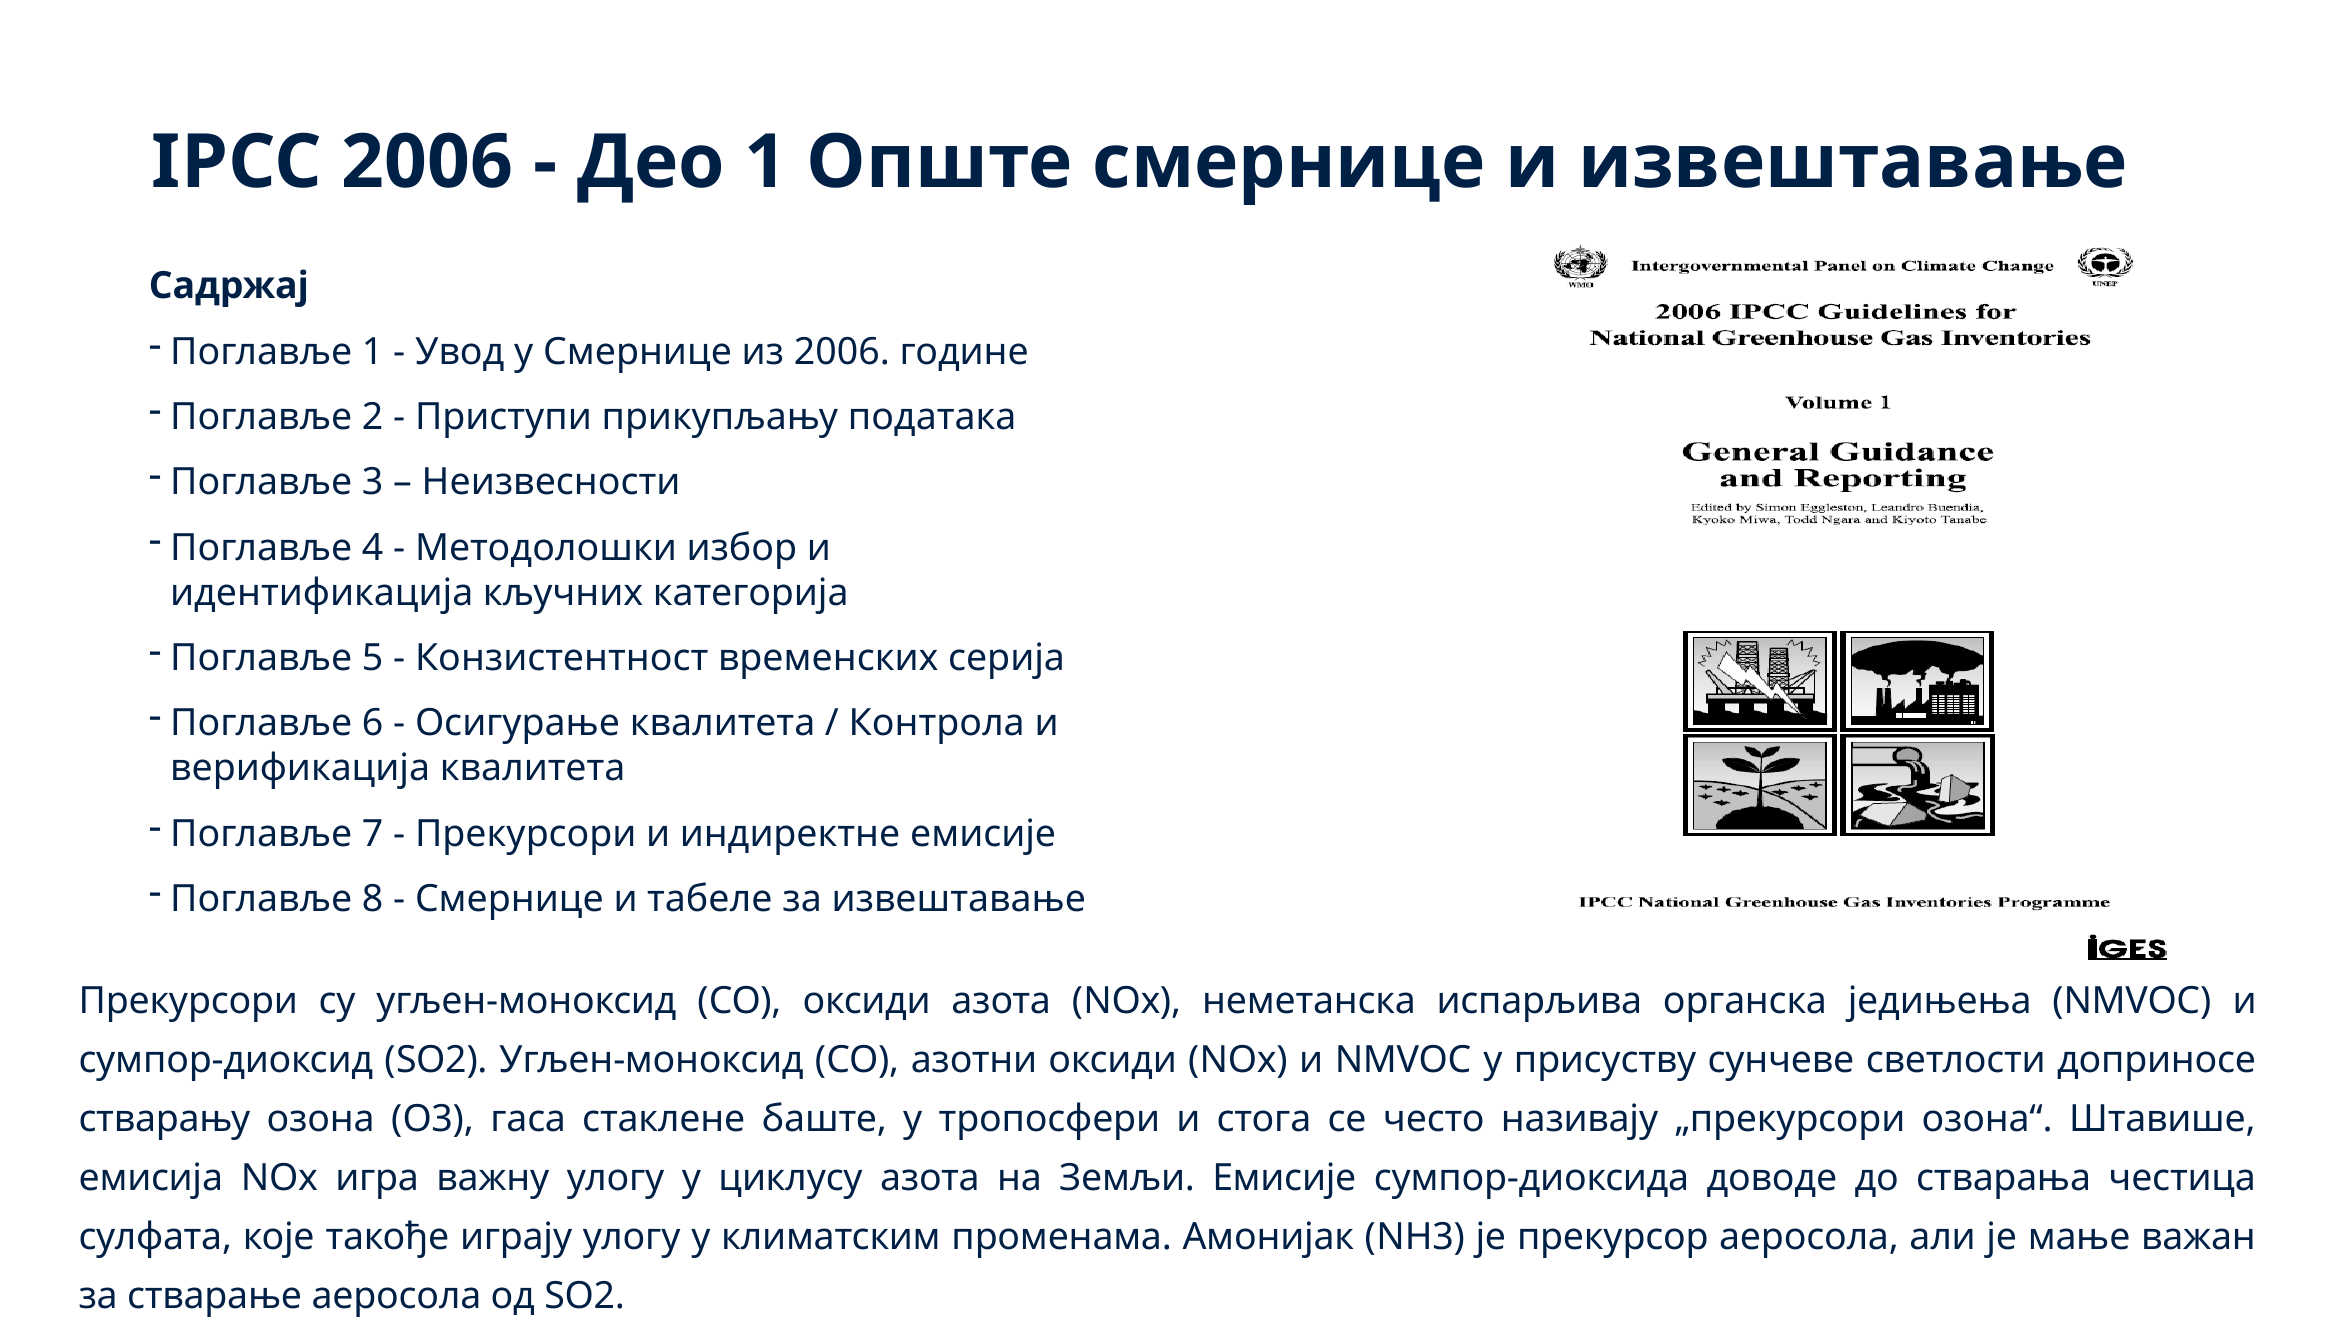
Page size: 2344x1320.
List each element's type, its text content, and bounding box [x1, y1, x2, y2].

picture [1554, 244, 2167, 961]
title IPCC 2006 - Део 1 Опште смернице и извештавање [149, 110, 2199, 333]
text_box Прекурсори су угљен-моноксид (CO), оксиди азота (NOx), неметанска испарљива органска једињења (NMVOC) и сумпор-диоксид (SO2). Угљен-моноксид (CO), азотни оксиди (NOx) и NMVOC у присуству сунчеве светлости доприносе стварању озона (O3), гаса стаклене баште, у тропосфери и стога се често називају „прекурсори озона“. Штавише, емисија NOx игра важну улогу у циклусу азота на Земљи. Емисије сумпор-диоксида доводе до стварања честица сулфата, које такође играју улогу у климатским променама. Амонијак (NH3) је прекурсор аеросола, али је мање важан за стварање аеросола од SO2. [76, 959, 2257, 1316]
text_box Садржај Поглавље 1 - Увод у Смернице из 2006. године Поглавље 2 - Приступи прикупљању података Поглавље 3 – Неизвесности Поглавље 4 - Методолошки избор и идентификација кључних категорија Поглавље 5 - Конзистентност временских серија Поглавље 6 - Осигурање квалитета / Контрола и верификација квалитета Поглавље 7 - Прекурсори и индиректне емисије Поглавље 8 - Смернице и табеле за извештавање [146, 239, 1143, 919]
